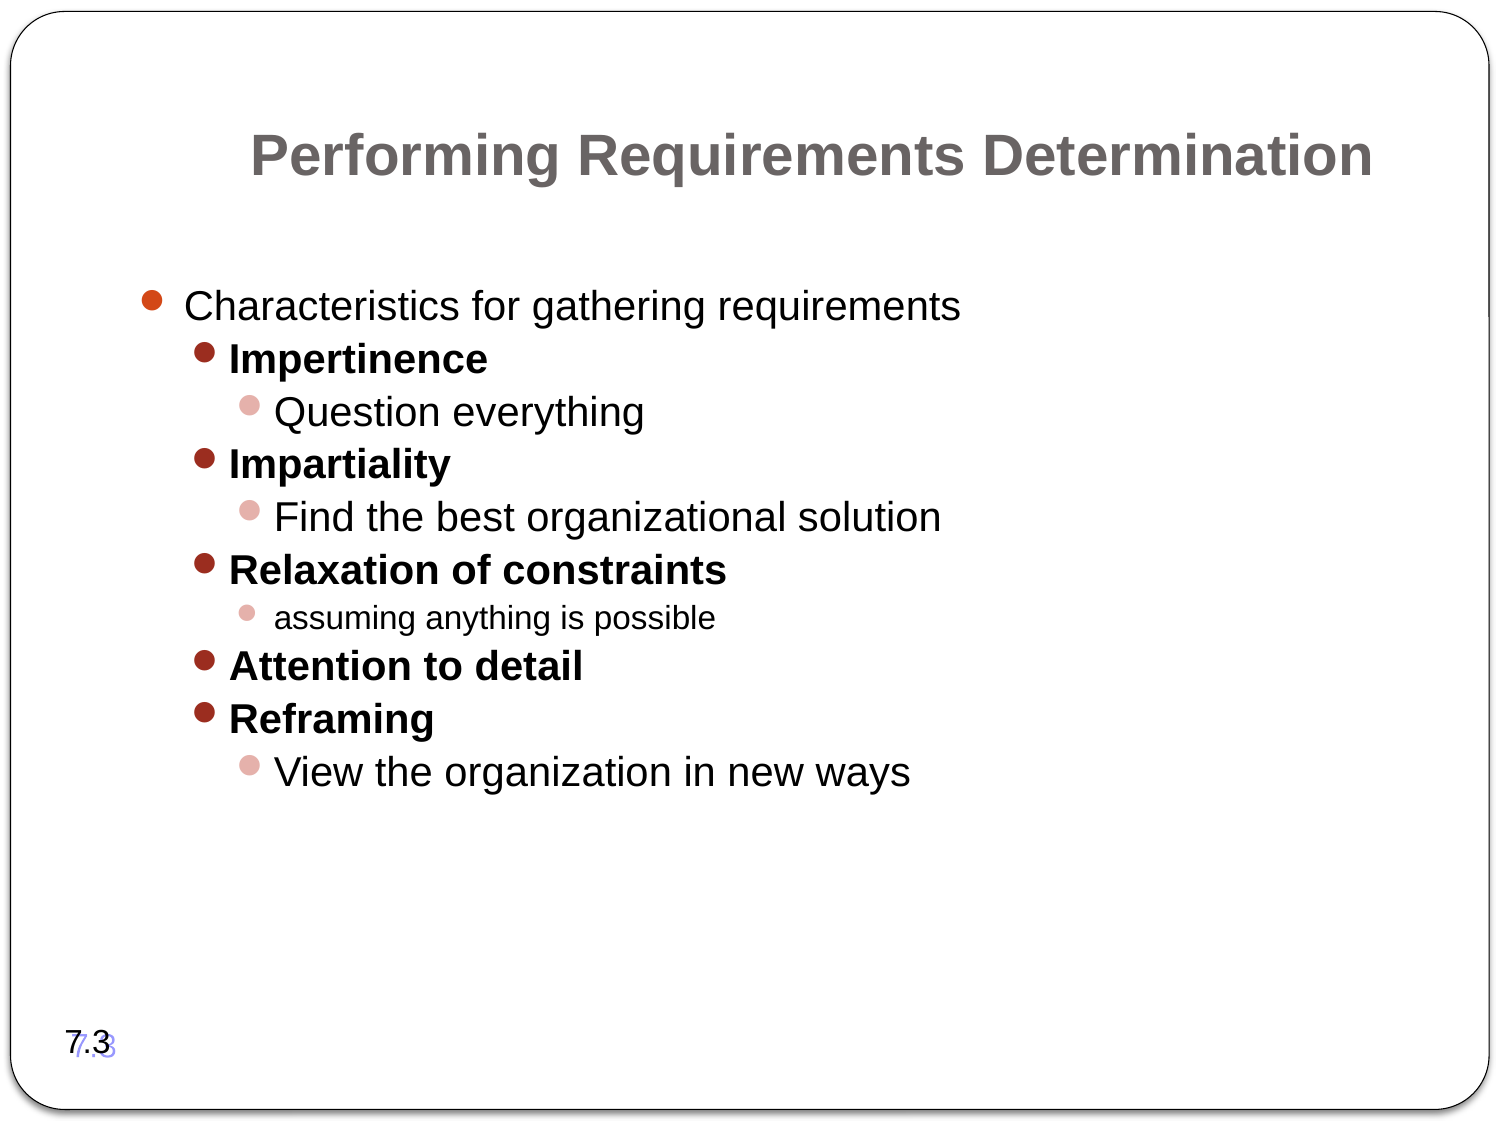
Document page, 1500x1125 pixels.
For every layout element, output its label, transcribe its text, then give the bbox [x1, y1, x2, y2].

text_box 7.3 [37, 1012, 138, 1107]
title Performing Requirements Determination [160, 101, 1436, 203]
list Characteristics for gathering requirements Impertinence Question everything Impartiality Find the best organizational solution Relaxation of constraints assuming anything is possible Attention to detail Reframing View the organization in new ways [123, 277, 1399, 1106]
